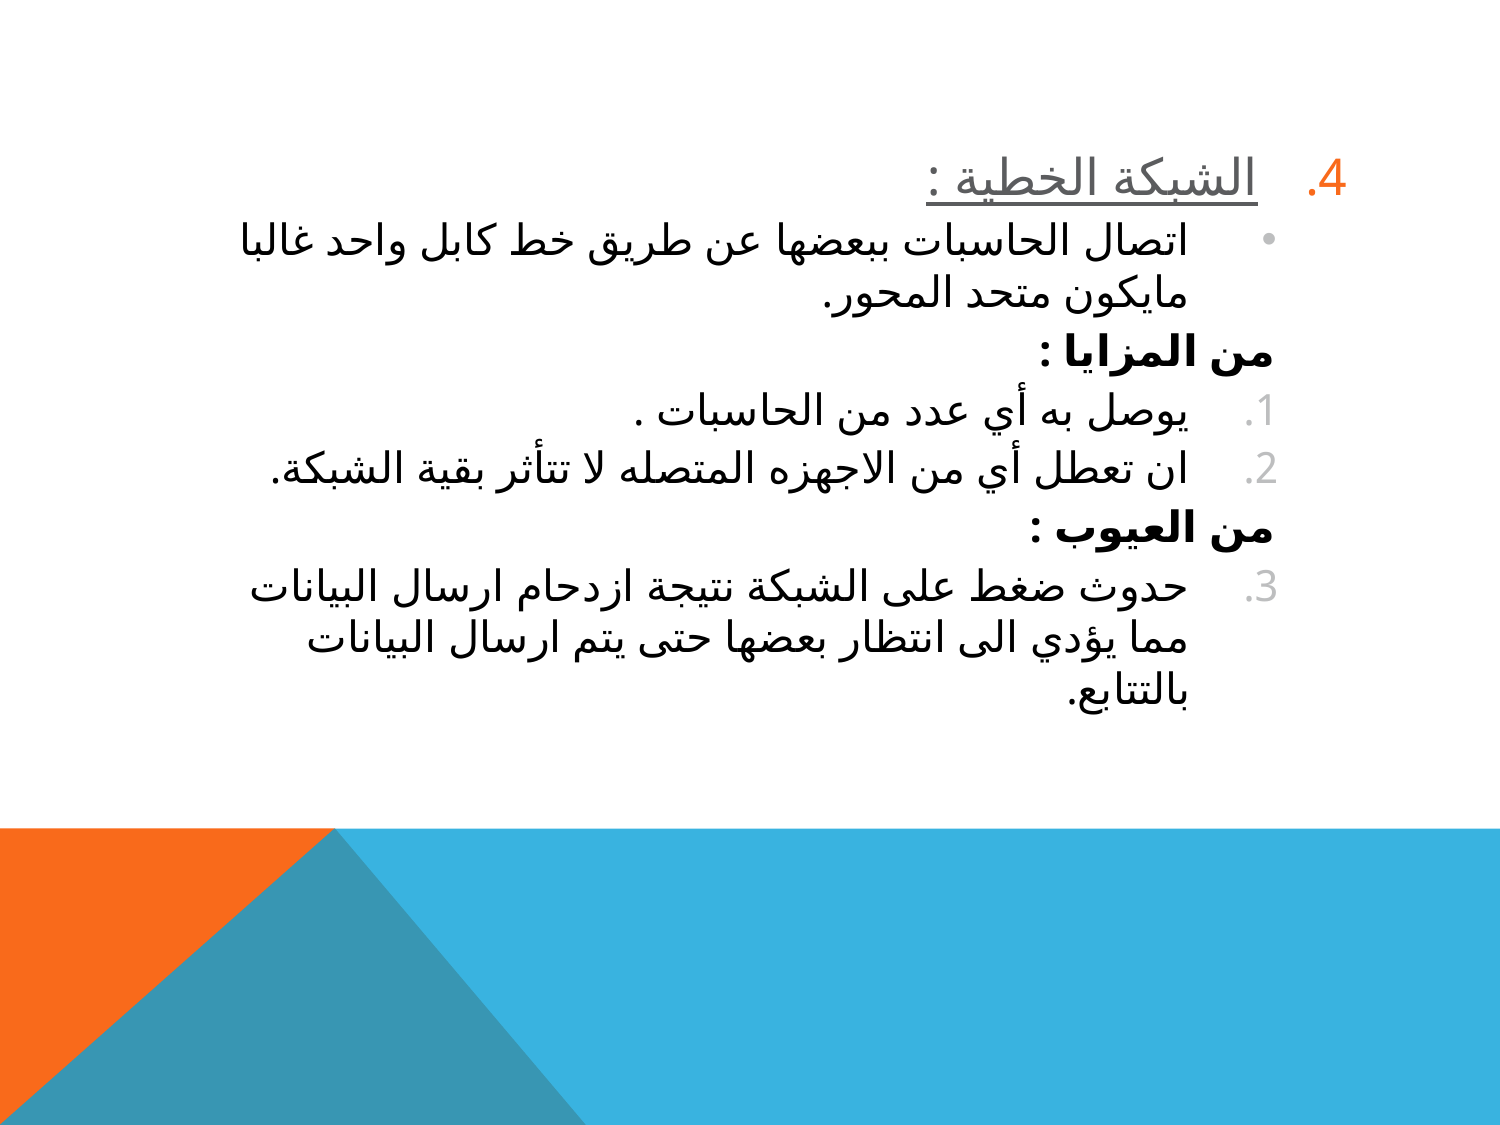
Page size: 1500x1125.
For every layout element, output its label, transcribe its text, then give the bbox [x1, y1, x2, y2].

list الشبكة الخطية : اتصال الحاسبات ببعضها عن طريق خط كابل واحد غالبا مايكون متحد المحور. من المزايا : يوصل به أي عدد من الحاسبات . ان تعطل أي من الاجهزه المتصله لا تتأثر بقية الشبكة. من العيوب : حدوث ضغط على الشبكة نتيجة ازدحام ارسال البيانات مما يؤدي الى انتظار بعضها حتى يتم ارسال البيانات بالتتابع. [200, 137, 1425, 725]
